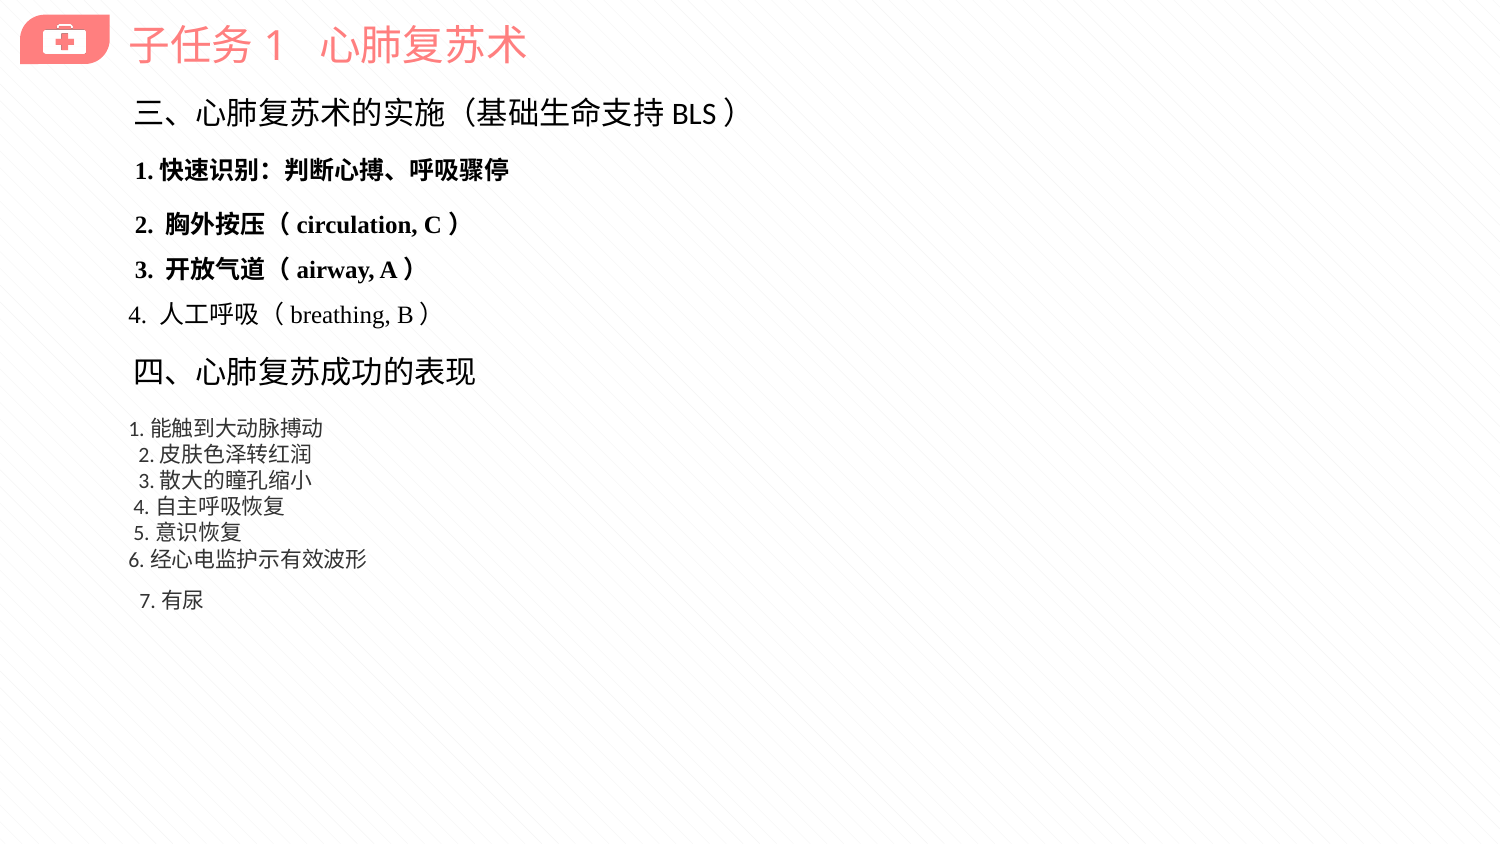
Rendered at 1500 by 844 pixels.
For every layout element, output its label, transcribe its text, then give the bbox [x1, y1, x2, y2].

text_box 三、心肺复苏术的实施（基础生命支持BLS） [55, 85, 890, 138]
text_box 四、心肺复苏成功的表现 [55, 345, 890, 398]
text_box 1.快速识别：判断心搏、呼吸骤停 [69, 147, 904, 192]
text_box 1.能触到大动脉搏动 2.皮肤色泽转红润 3.散大的瞳孔缩小 4.自主呼吸恢复 5.意识恢复 6.经心电监护示有效波形 7.有尿 [113, 406, 947, 621]
text_box 3. 开放气道（airway, A） [69, 246, 904, 292]
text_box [19, 11, 991, 78]
text_box 4. 人工呼吸（breathing, B） [113, 291, 947, 337]
text_box 2. 胸外按压（circulation, C） [69, 201, 904, 246]
